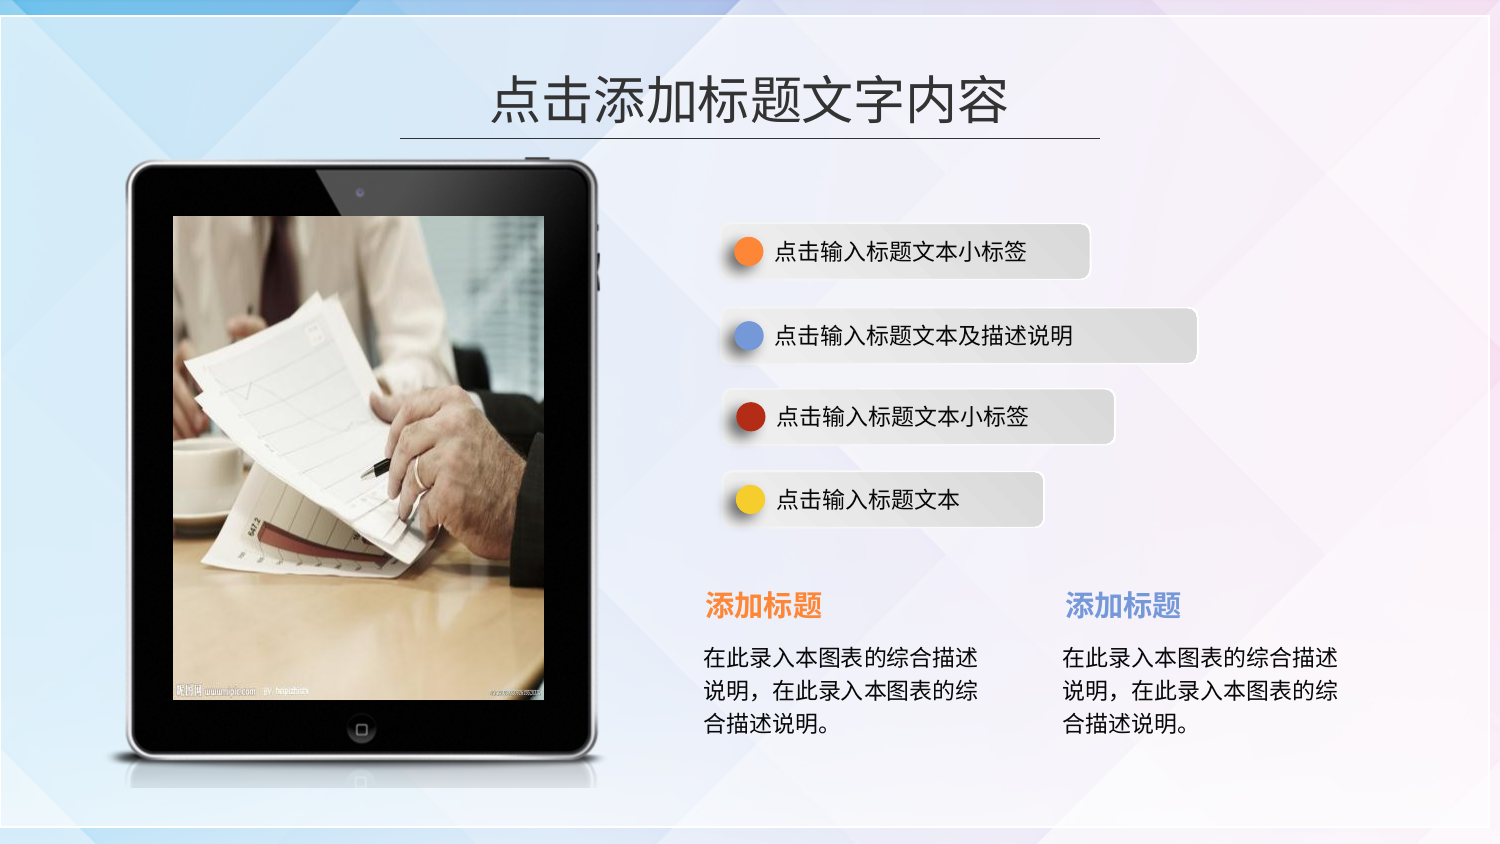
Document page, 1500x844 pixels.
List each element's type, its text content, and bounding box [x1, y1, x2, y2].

text_box 在此录入本图表的综合描述说明，在此录入本图表的综合描述说明。 [1047, 630, 1365, 745]
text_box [96, 139, 620, 788]
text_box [720, 306, 1199, 365]
text_box 添加标题 [690, 579, 869, 630]
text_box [721, 470, 1046, 529]
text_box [720, 222, 1092, 281]
text_box 点击添加标题文字内容 [472, 60, 1028, 138]
text_box 在此录入本图表的综合描述说明，在此录入本图表的综合描述说明。 [688, 630, 1005, 745]
picture [0, 0, 1500, 844]
text_box 添加标题 [1050, 579, 1211, 630]
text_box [722, 388, 1117, 446]
